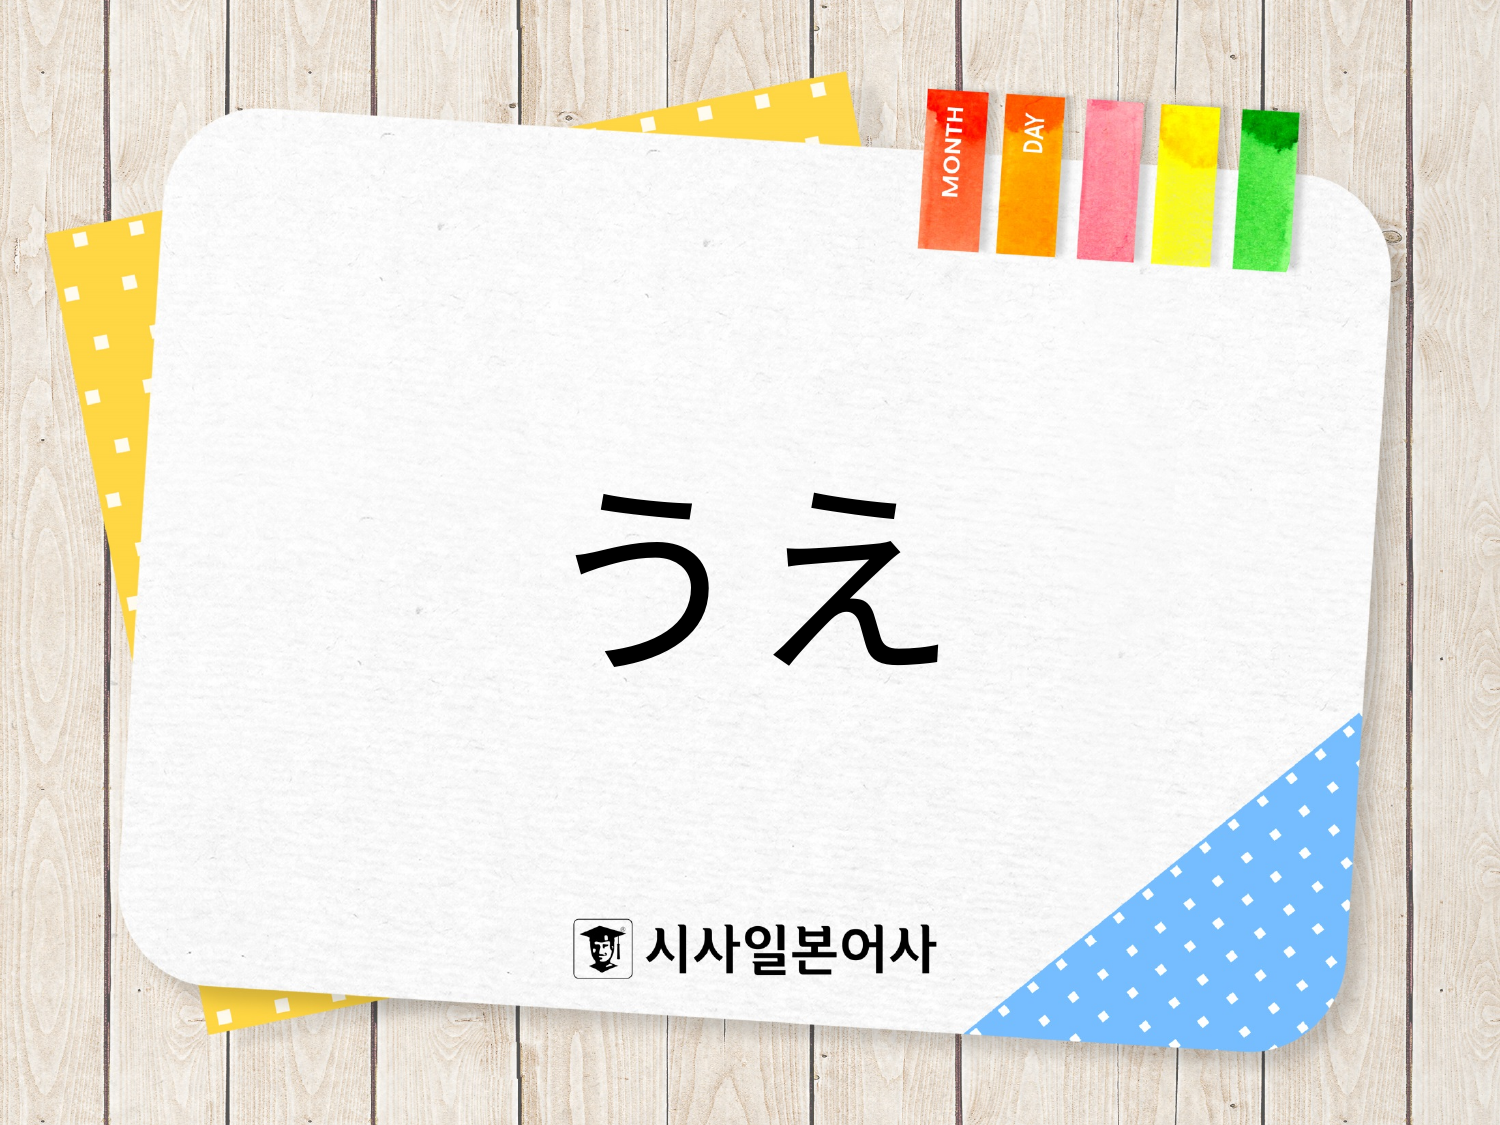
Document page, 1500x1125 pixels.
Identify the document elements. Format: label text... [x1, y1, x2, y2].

title うえ [75, 338, 1425, 811]
picture [0, 0, 1500, 1125]
